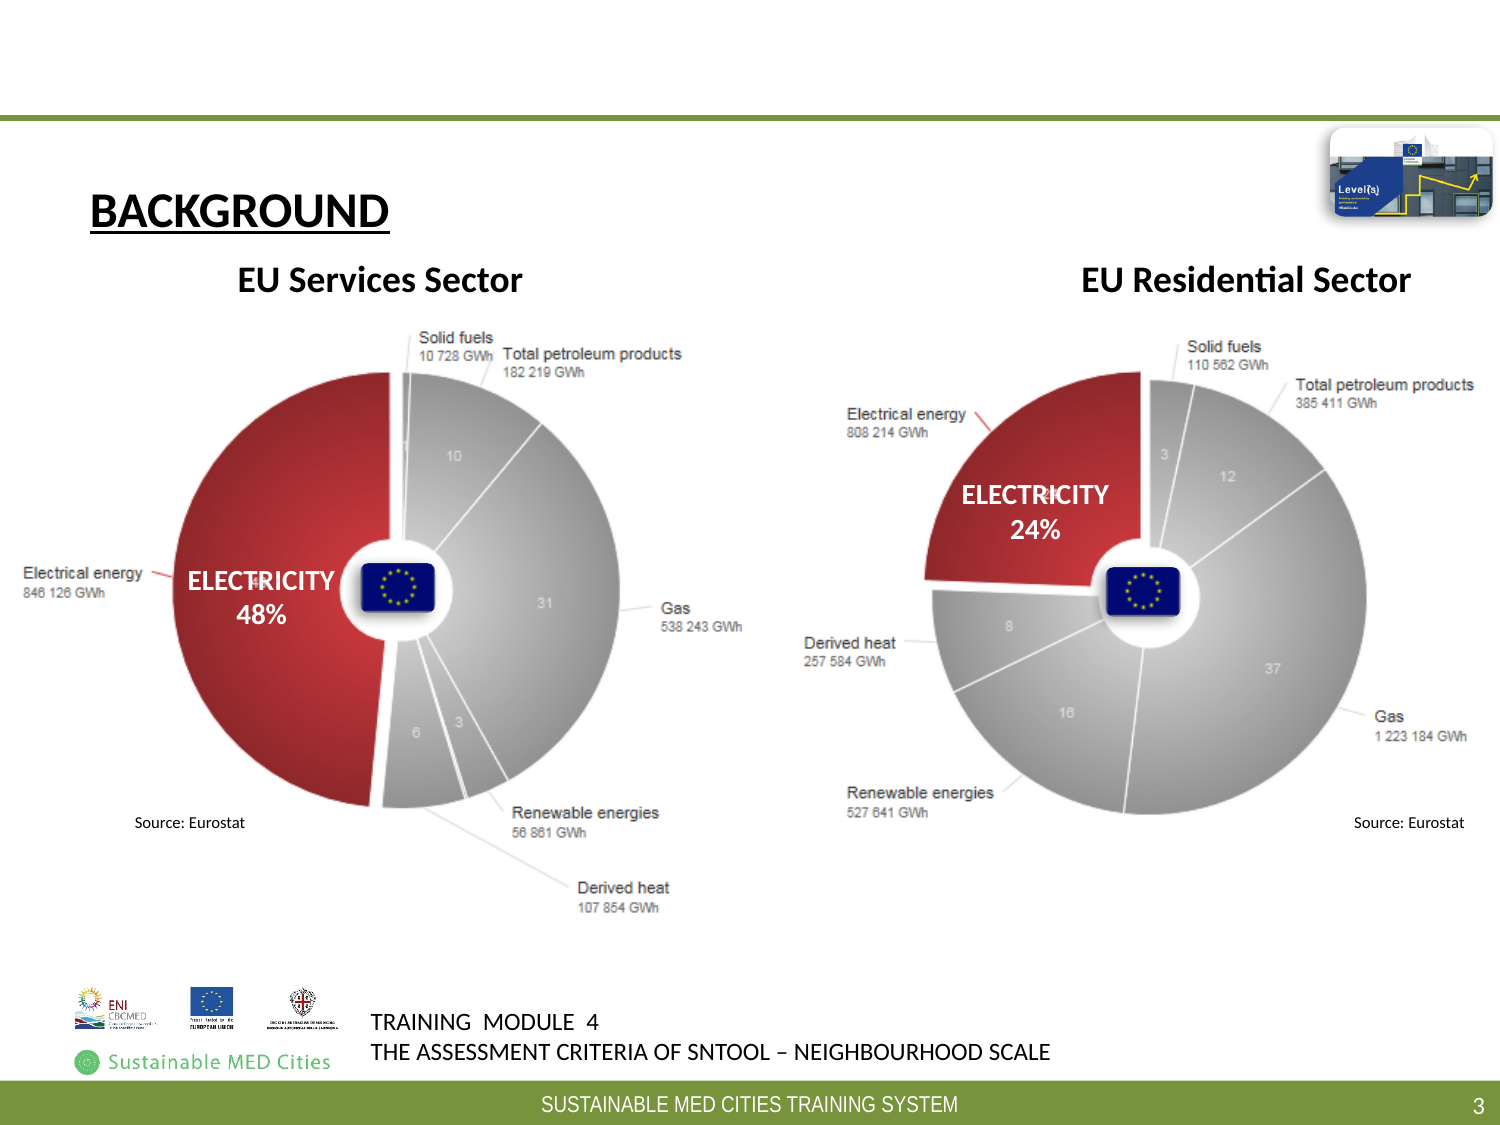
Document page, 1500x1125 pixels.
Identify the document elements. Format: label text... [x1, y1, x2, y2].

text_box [793, 326, 1493, 850]
picture [62, 978, 356, 1080]
text_box EU Residential Sector [1066, 247, 1428, 308]
text_box EU Services Sector [222, 247, 539, 308]
text_box BACKGROUND [74, 169, 1425, 270]
picture [1329, 127, 1493, 217]
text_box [14, 316, 748, 929]
slide_number 3 [1399, 1074, 1500, 1125]
